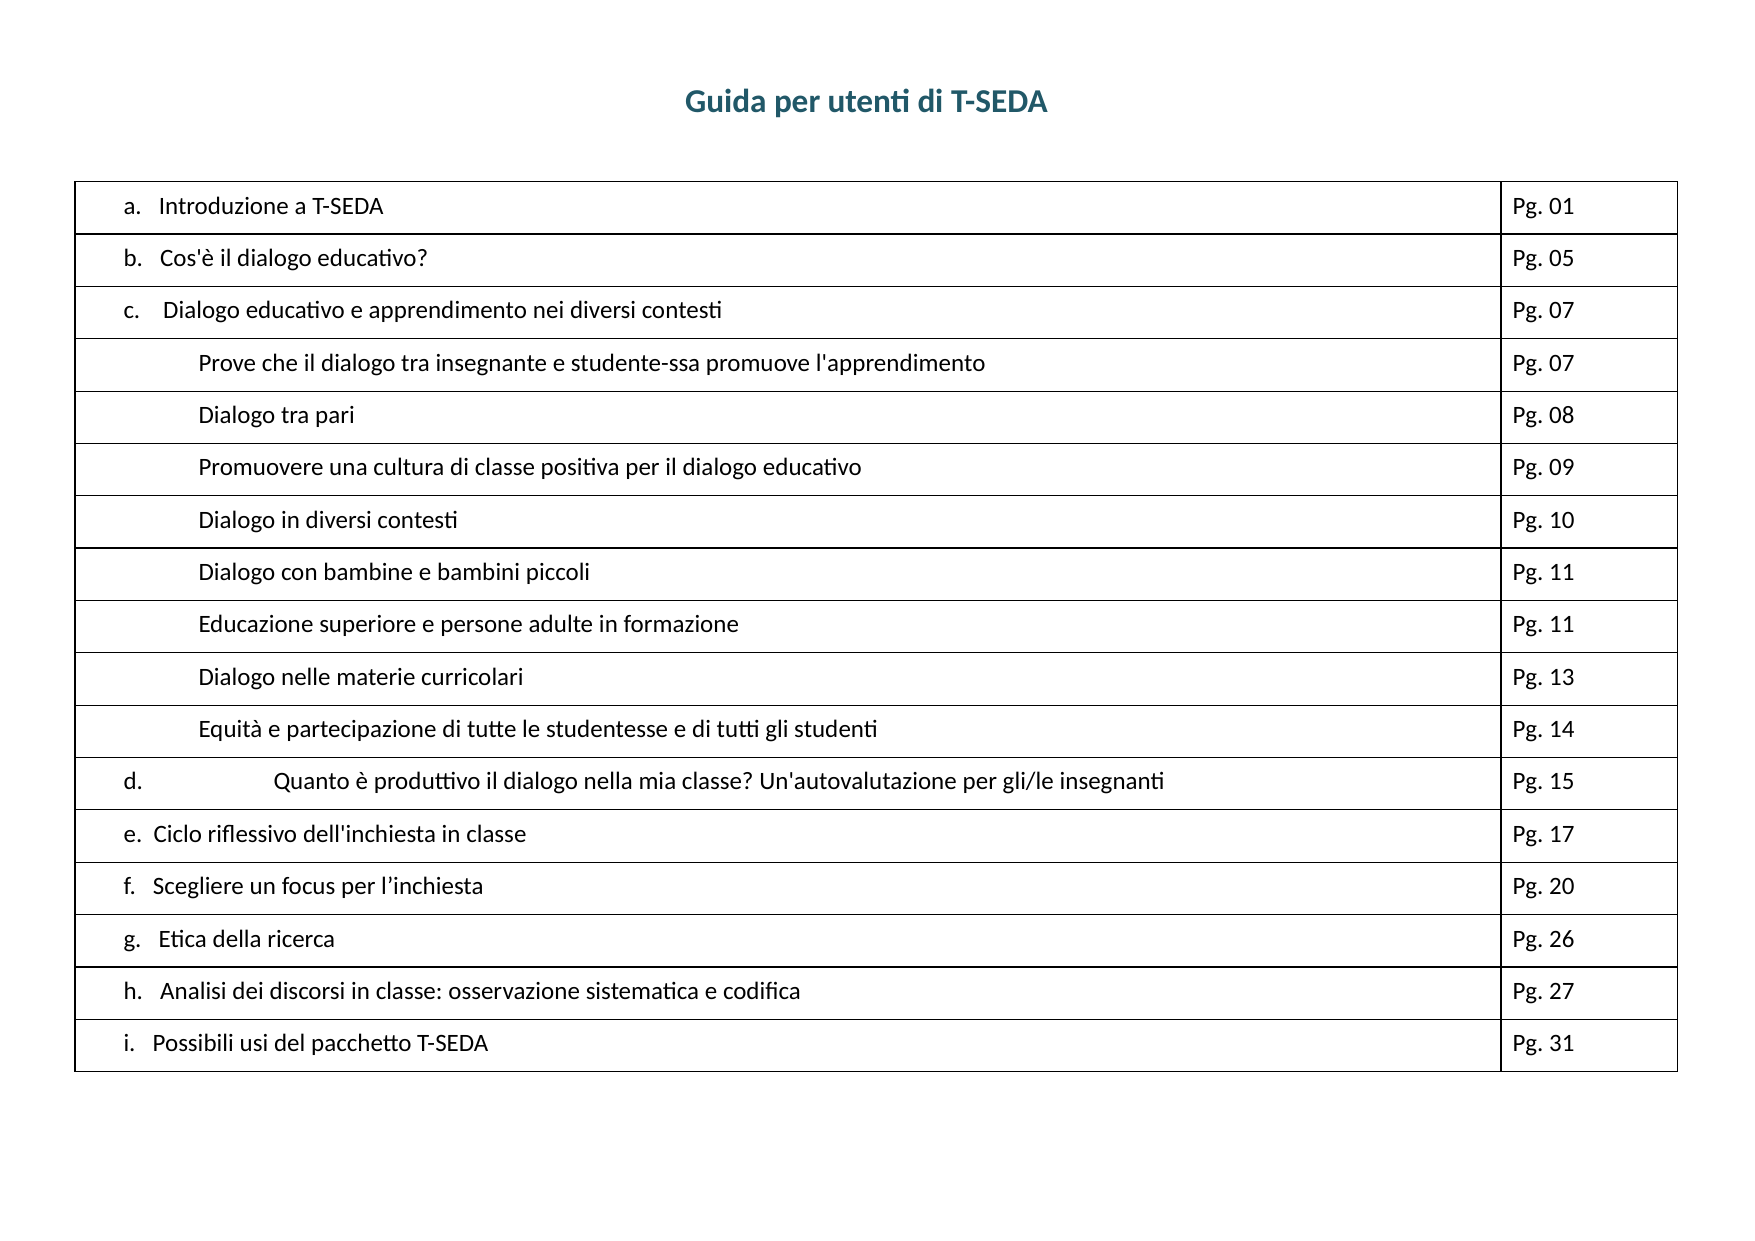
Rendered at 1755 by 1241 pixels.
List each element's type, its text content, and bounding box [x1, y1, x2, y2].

table_cell Pg. 31 [1502, 1020, 1677, 1071]
table_cell c. Dialogo educativo e apprendimento nei diversi contesti [76, 287, 1500, 338]
table_cell Pg. 11 [1502, 549, 1677, 600]
text_box Guida per utenti di T-SEDA [683, 79, 1092, 120]
table_cell Pg. 05 [1502, 235, 1677, 286]
table_cell i. Possibili usi del pacchetto T-SEDA [76, 1020, 1500, 1071]
table_cell Pg. 07 [1502, 339, 1677, 391]
table_cell Pg. 14 [1502, 706, 1677, 757]
table_cell Pg. 27 [1502, 968, 1677, 1019]
table_cell d. Quanto è produttivo il dialogo nella mia classe? Un'autovalutazione per gli/le insegnanti [76, 758, 1500, 809]
table_header Pg. 01 [1502, 182, 1677, 233]
table_cell Pg. 13 [1502, 653, 1677, 705]
table_cell Dialogo con bambine e bambini piccoli [76, 549, 1500, 600]
table_cell Promuovere una cultura di classe positiva per il dialogo educativo [76, 444, 1500, 495]
table_cell Pg. 26 [1502, 915, 1677, 966]
table_cell Prove che il dialogo tra insegnante e studente-ssa promuove l'apprendimento [76, 339, 1500, 391]
table_cell Pg. 20 [1502, 863, 1677, 914]
table_cell Pg. 09 [1502, 444, 1677, 495]
table_cell Educazione superiore e persone adulte in formazione [76, 601, 1500, 652]
table_cell Pg. 07 [1502, 287, 1677, 338]
table_header a. Introduzione a T-SEDA [76, 182, 1500, 233]
table_cell Dialogo nelle materie curricolari [76, 653, 1500, 705]
table_cell Pg. 08 [1502, 392, 1677, 443]
table_cell Dialogo tra pari [76, 392, 1500, 443]
table_cell b. Cos'è il dialogo educativo? [76, 235, 1500, 286]
table_cell f. Scegliere un focus per l’inchiesta [76, 863, 1500, 914]
table_cell Pg. 11 [1502, 601, 1677, 652]
table_cell Pg. 10 [1502, 496, 1677, 547]
table_cell Dialogo in diversi contesti [76, 496, 1500, 547]
table_cell e. Ciclo riflessivo dell'inchiesta in classe [76, 810, 1500, 862]
table_cell Pg. 15 [1502, 758, 1677, 809]
table_cell g. Etica della ricerca [76, 915, 1500, 966]
table_cell Pg. 17 [1502, 810, 1677, 862]
table_cell h. Analisi dei discorsi in classe: osservazione sistematica e codifica [76, 968, 1500, 1019]
table_cell Equità e partecipazione di tutte le studentesse e di tutti gli studenti [76, 706, 1500, 757]
